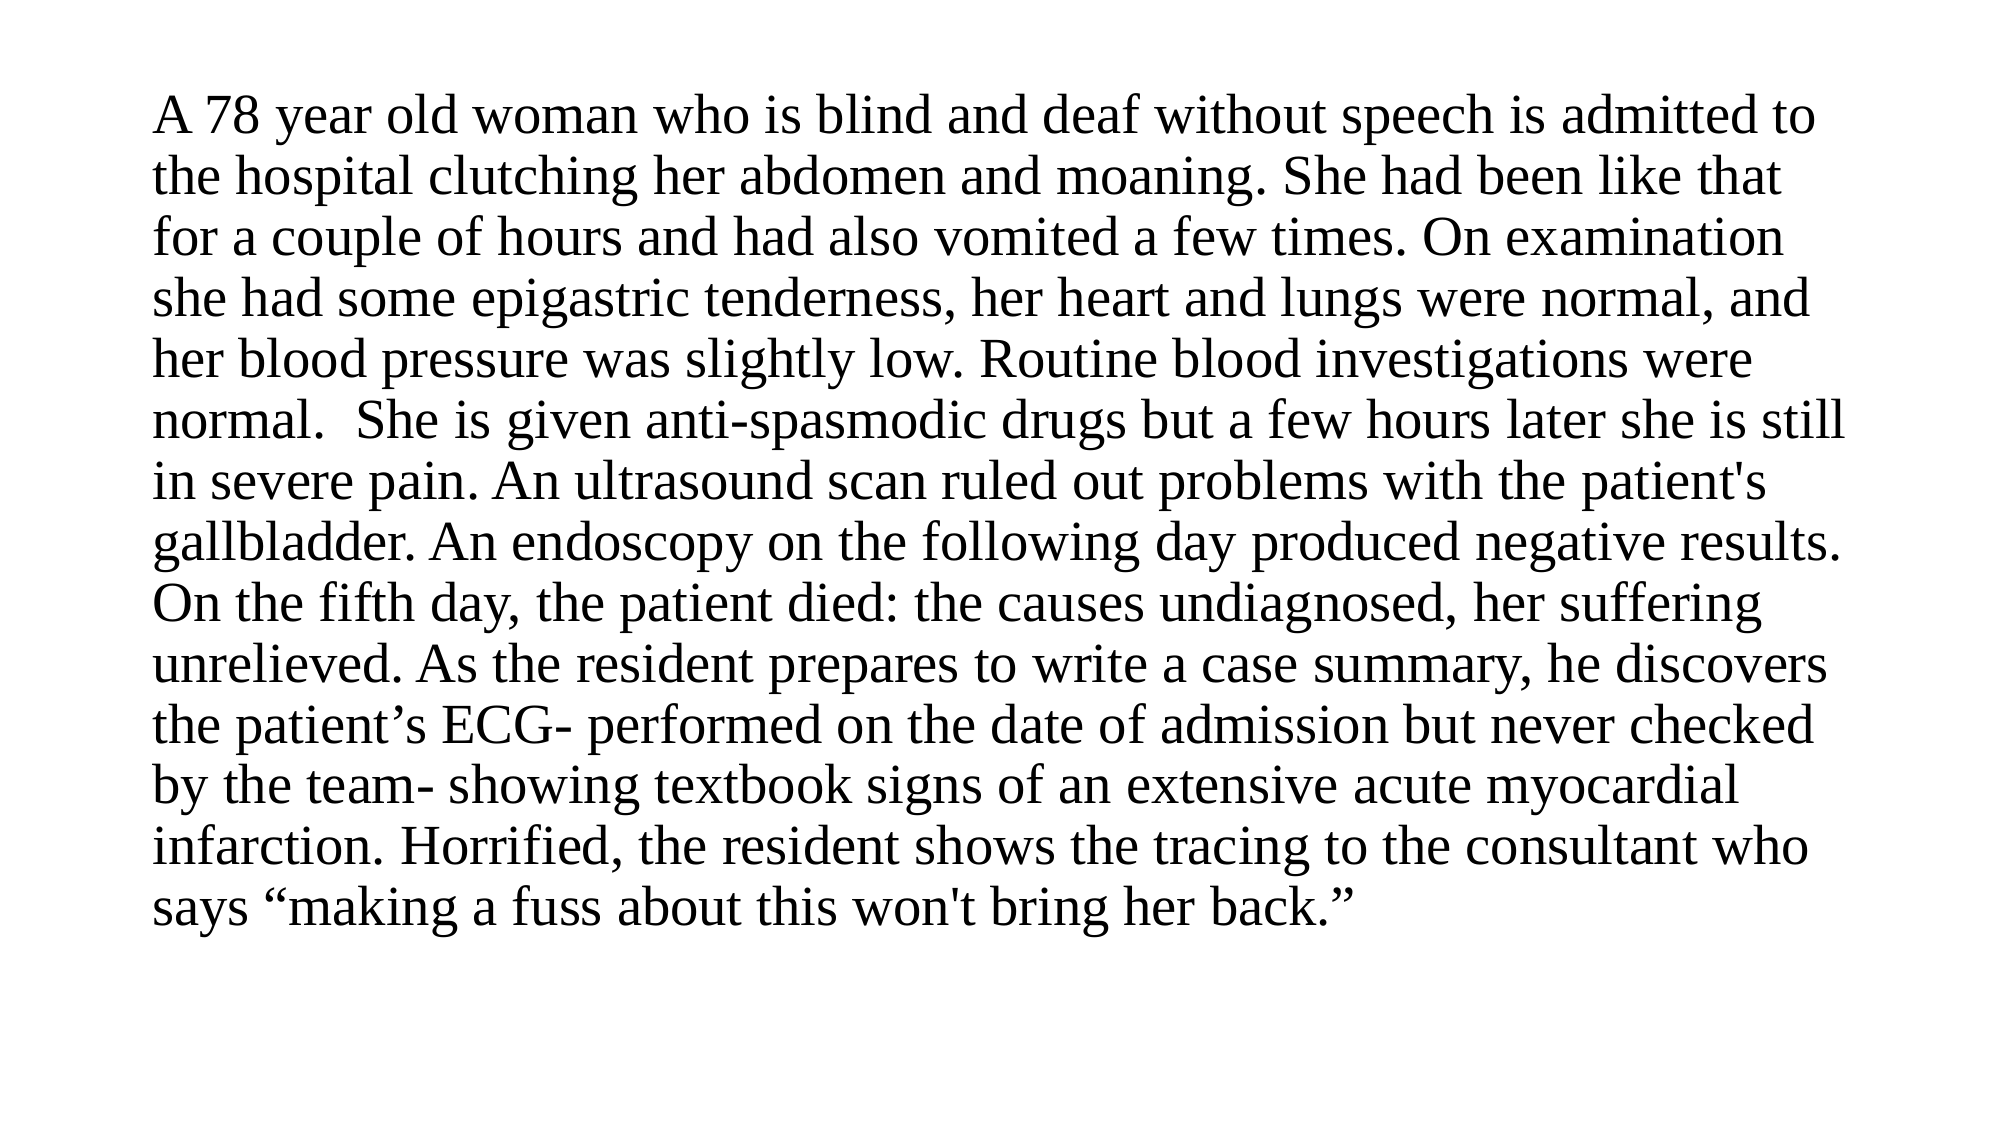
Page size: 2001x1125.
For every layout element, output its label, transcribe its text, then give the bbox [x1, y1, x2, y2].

list A 78 year old woman who is blind and deaf without speech is admitted to the hospital clutching her abdomen and moaning. She had been like that for a couple of hours and had also vomited a few times. On examination she had some epigastric tenderness, her heart and lungs were normal, and her blood pressure was slightly low. Routine blood investigations were normal. She is given anti-spasmodic drugs but a few hours later she is still in severe pain. An ultrasound scan ruled out problems with the patient's gallbladder. An endoscopy on the following day produced negative results. On the fifth day, the patient died: the causes undiagnosed, her suffering unrelieved. As the resident prepares to write a case summary, he discovers the patient’s ECG- performed on the date of admission but never checked by the team- showing textbook signs of an extensive acute myocardial infarction. Horrified, the resident shows the tracing to the consultant who says “making a fuss about this won't bring her back.” [137, 77, 1863, 1014]
